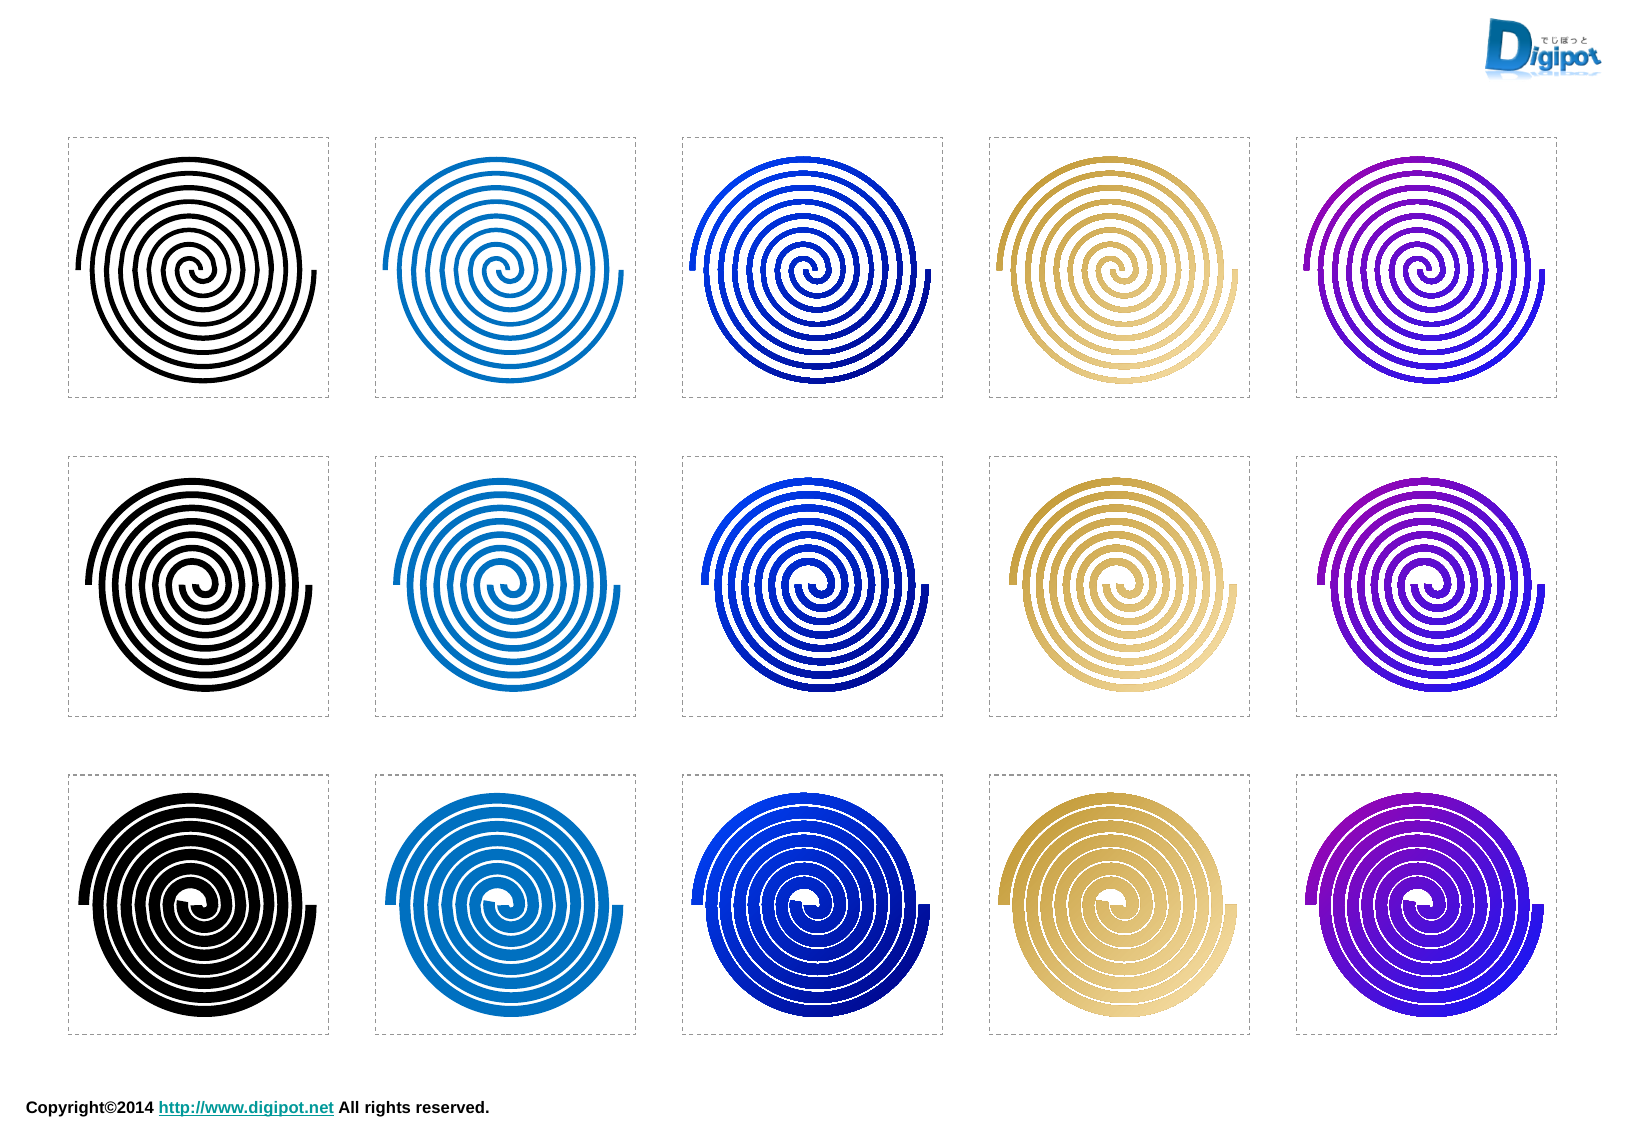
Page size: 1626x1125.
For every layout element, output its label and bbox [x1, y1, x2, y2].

text_box [73, 154, 319, 386]
text_box [687, 154, 933, 386]
text_box [1301, 154, 1548, 386]
text_box [83, 475, 315, 694]
text_box [994, 154, 1240, 386]
text_box [996, 790, 1239, 1020]
text_box [391, 475, 623, 694]
text_box [689, 790, 933, 1020]
text_box [383, 790, 626, 1020]
text_box [699, 475, 931, 694]
text_box [1007, 475, 1239, 694]
text_box [1303, 790, 1546, 1020]
text_box [1315, 475, 1547, 694]
text_box [76, 790, 319, 1020]
picture [1485, 18, 1602, 82]
text_box [380, 154, 626, 386]
